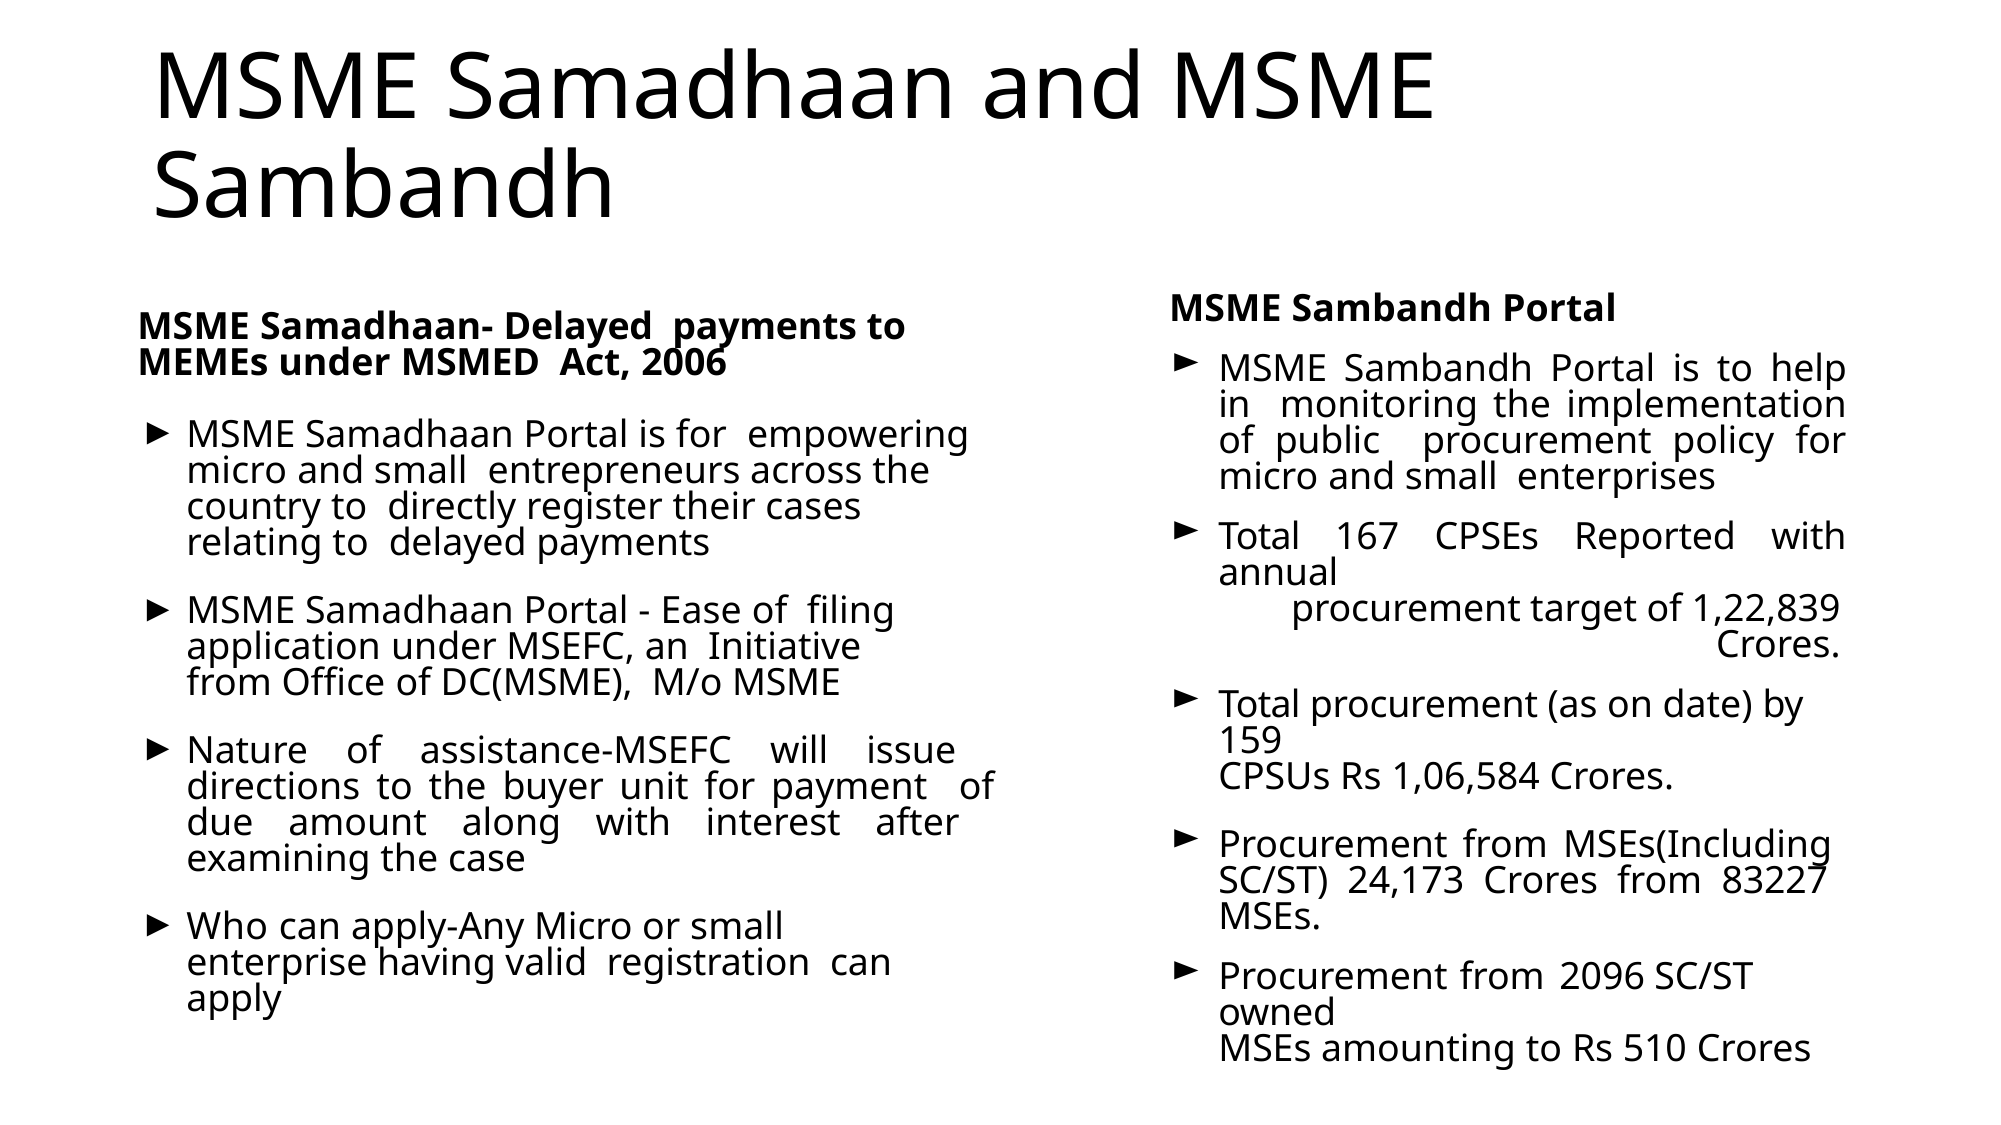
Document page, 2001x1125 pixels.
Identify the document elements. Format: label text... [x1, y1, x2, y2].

list MSME Samadhaan- Delayed payments to MEMEs under MSMED Act, 2006 MSME Samadhaan Portal is for empowering micro and small entrepreneurs across the country to directly register their cases relating to delayed payments MSME Samadhaan Portal - Ease of filing application under MSEFC, an Initiative from Office of DC(MSME), M/o MSME Nature of assistance-MSEFC will issue directions to the buyer unit for payment of due amount along with interest after examining the case Who can apply-Any Micro or small enterprise having valid registration can apply [137, 299, 1000, 1019]
text_box MSME Sambandh Portal MSME Sambandh Portal is to help in monitoring the implementation of public procurement policy for micro and small enterprises Total 167 CPSEs Reported with annual procurement target of 1,22,839 Crores. Total procurement (as on date) by 159 CPSUs Rs 1,06,584 Crores. Procurement from MSEs(Including SC/ST) 24,173 Crores from 83227 MSEs. Procurement from 2096 SC/ST owned MSEs amounting to Rs 510 Crores [1154, 285, 1863, 1122]
title MSME Samadhaan and MSME Sambandh [137, 59, 1863, 217]
